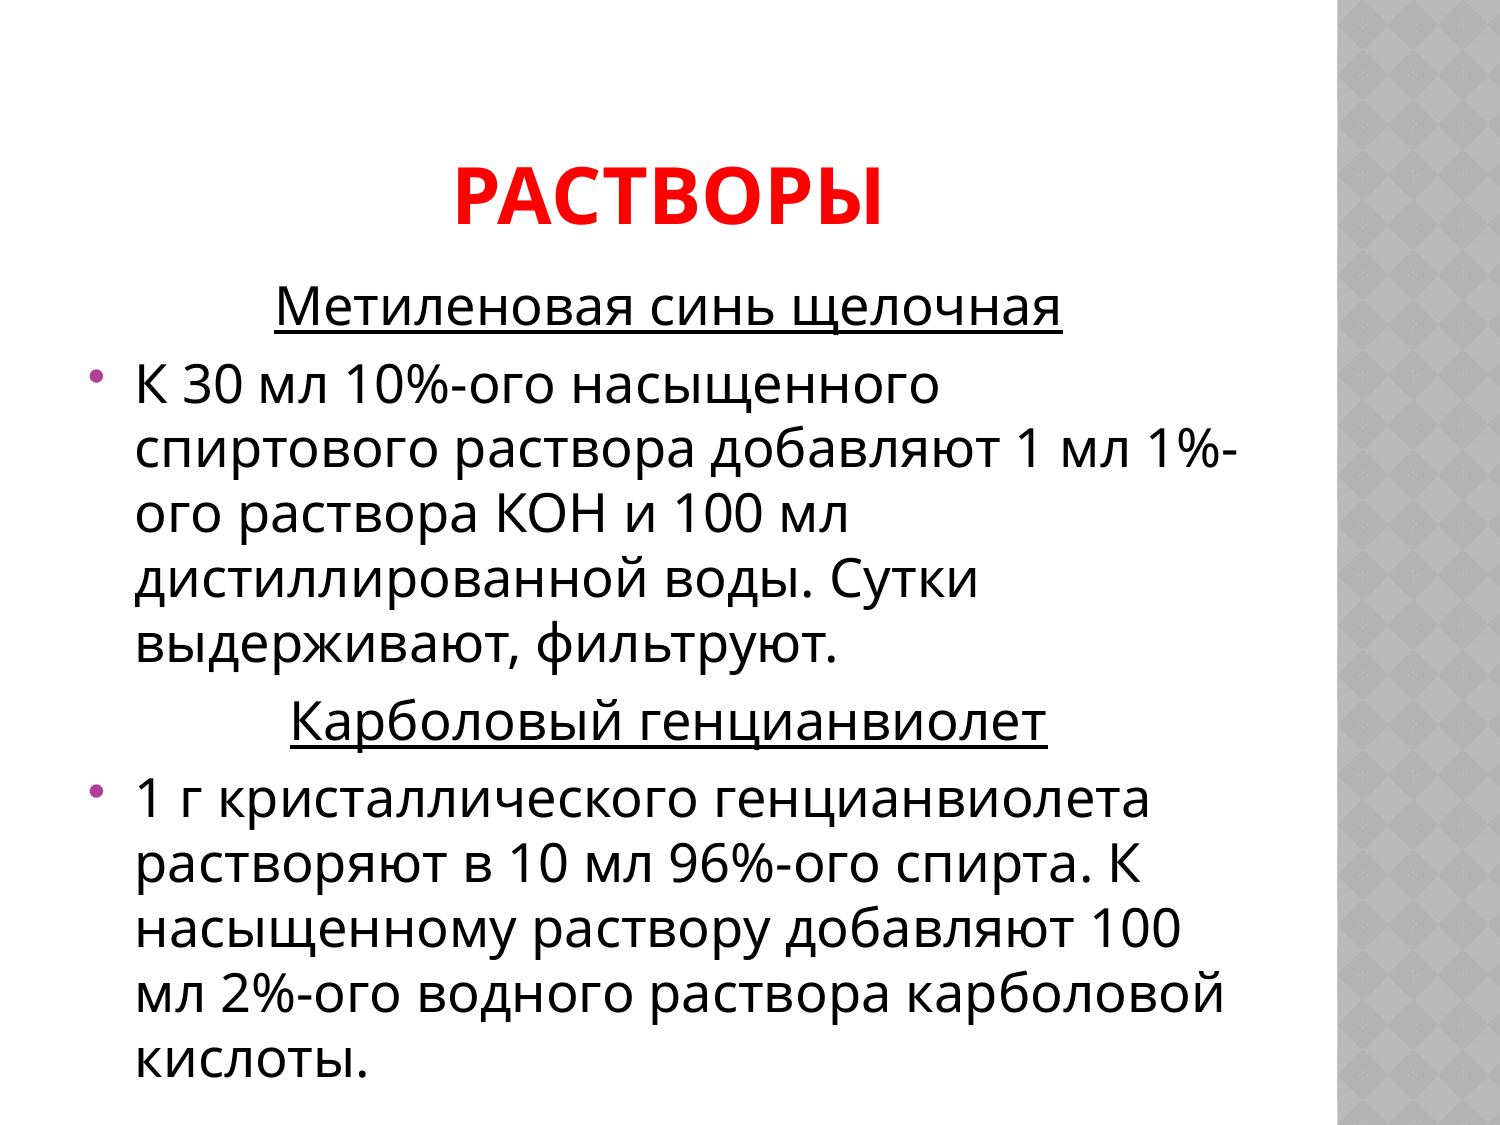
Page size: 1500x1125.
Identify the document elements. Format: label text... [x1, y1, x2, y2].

title РАстворы [75, 52, 1263, 240]
list Метиленовая синь щелочная К 30 мл 10%-ого насыщенного спиртового раствора добавляют 1 мл 1%-ого раствора КОН и 100 мл дистиллированной воды. Сутки выдерживают, фильтруют. Карболовый генцианвиолет 1 г кристаллического генцианвиолета растворяют в 10 мл 96%-ого спирта. К насыщенному раствору добавляют 100 мл 2%-ого водного раствора карболовой кислоты. [75, 264, 1263, 1059]
